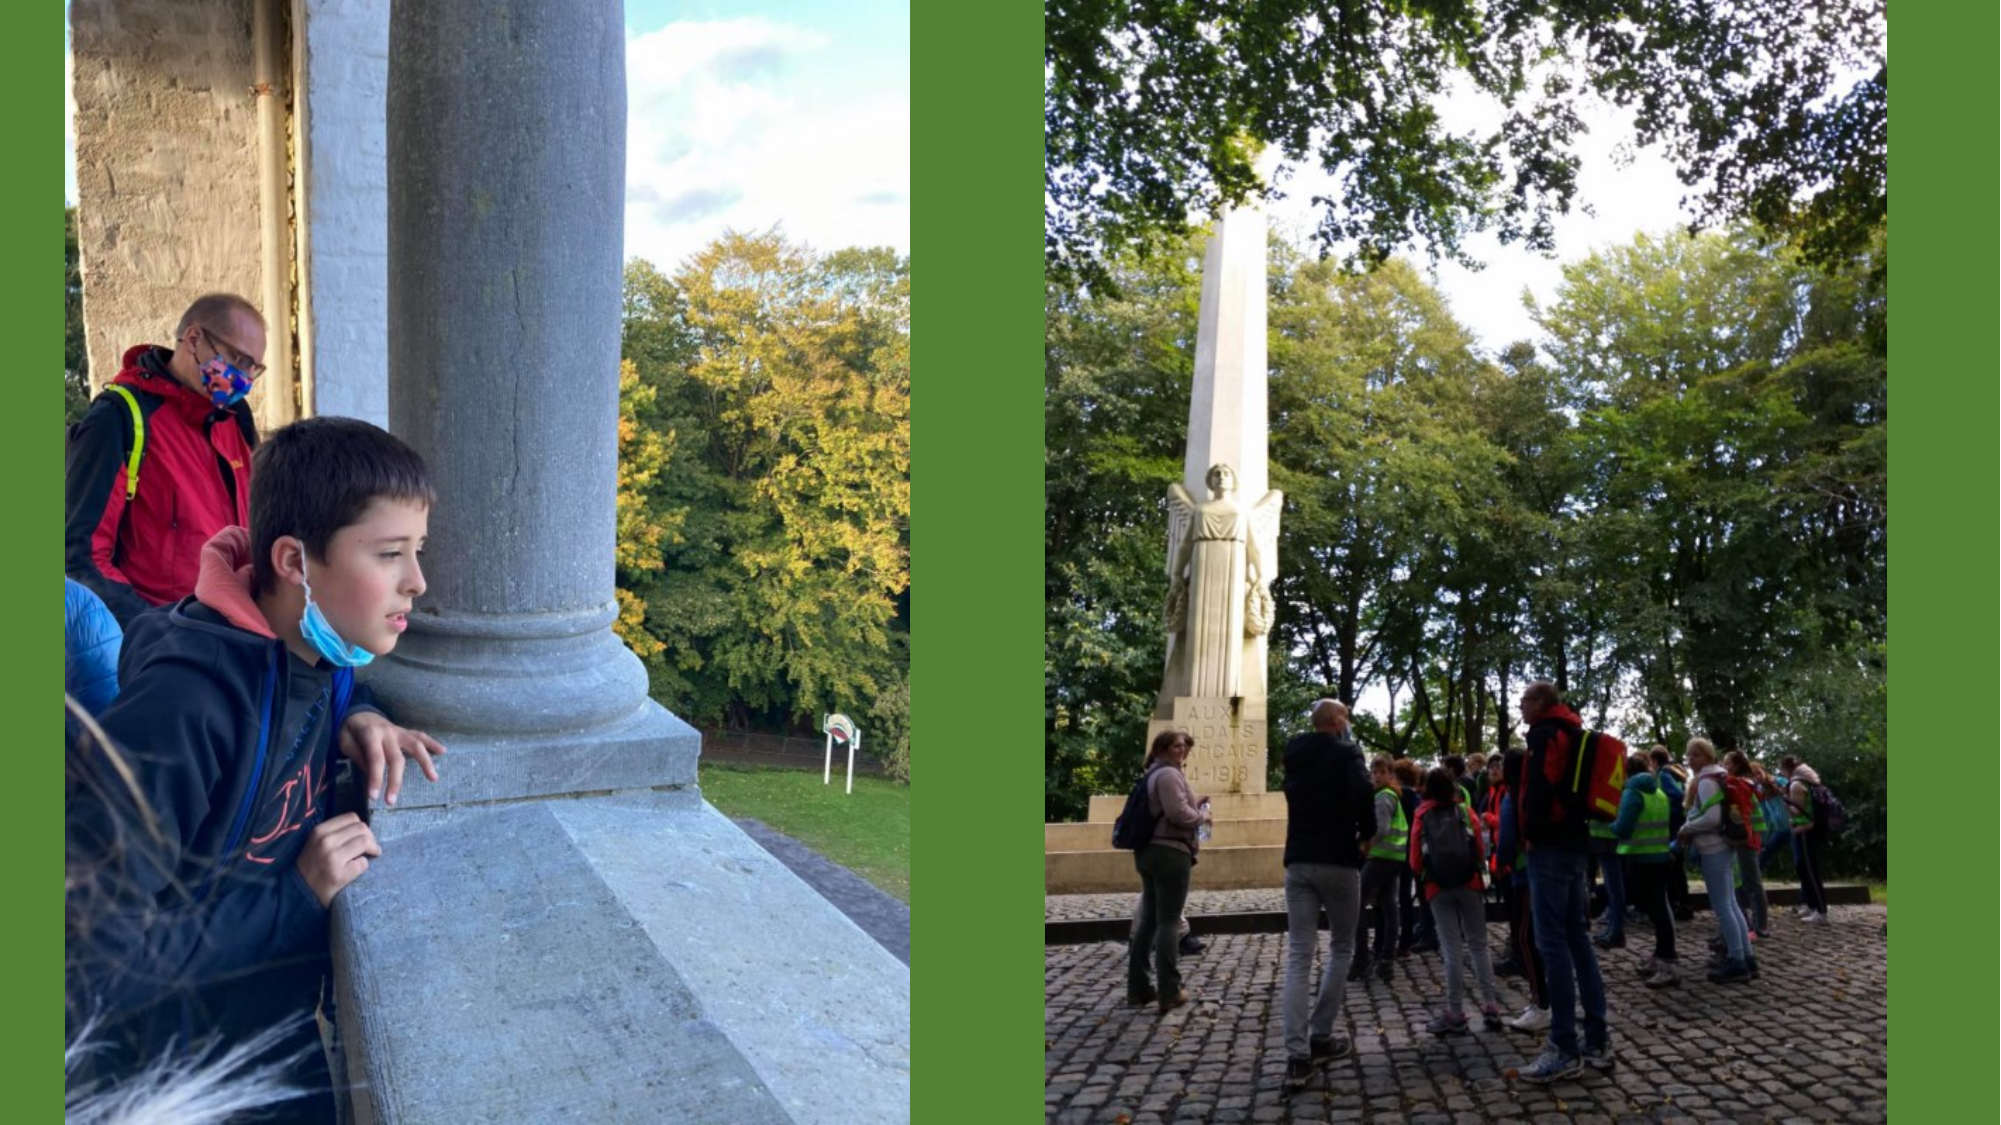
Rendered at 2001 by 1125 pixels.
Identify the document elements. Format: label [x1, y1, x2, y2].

picture [1045, 0, 1887, 1125]
picture [65, 0, 910, 1125]
